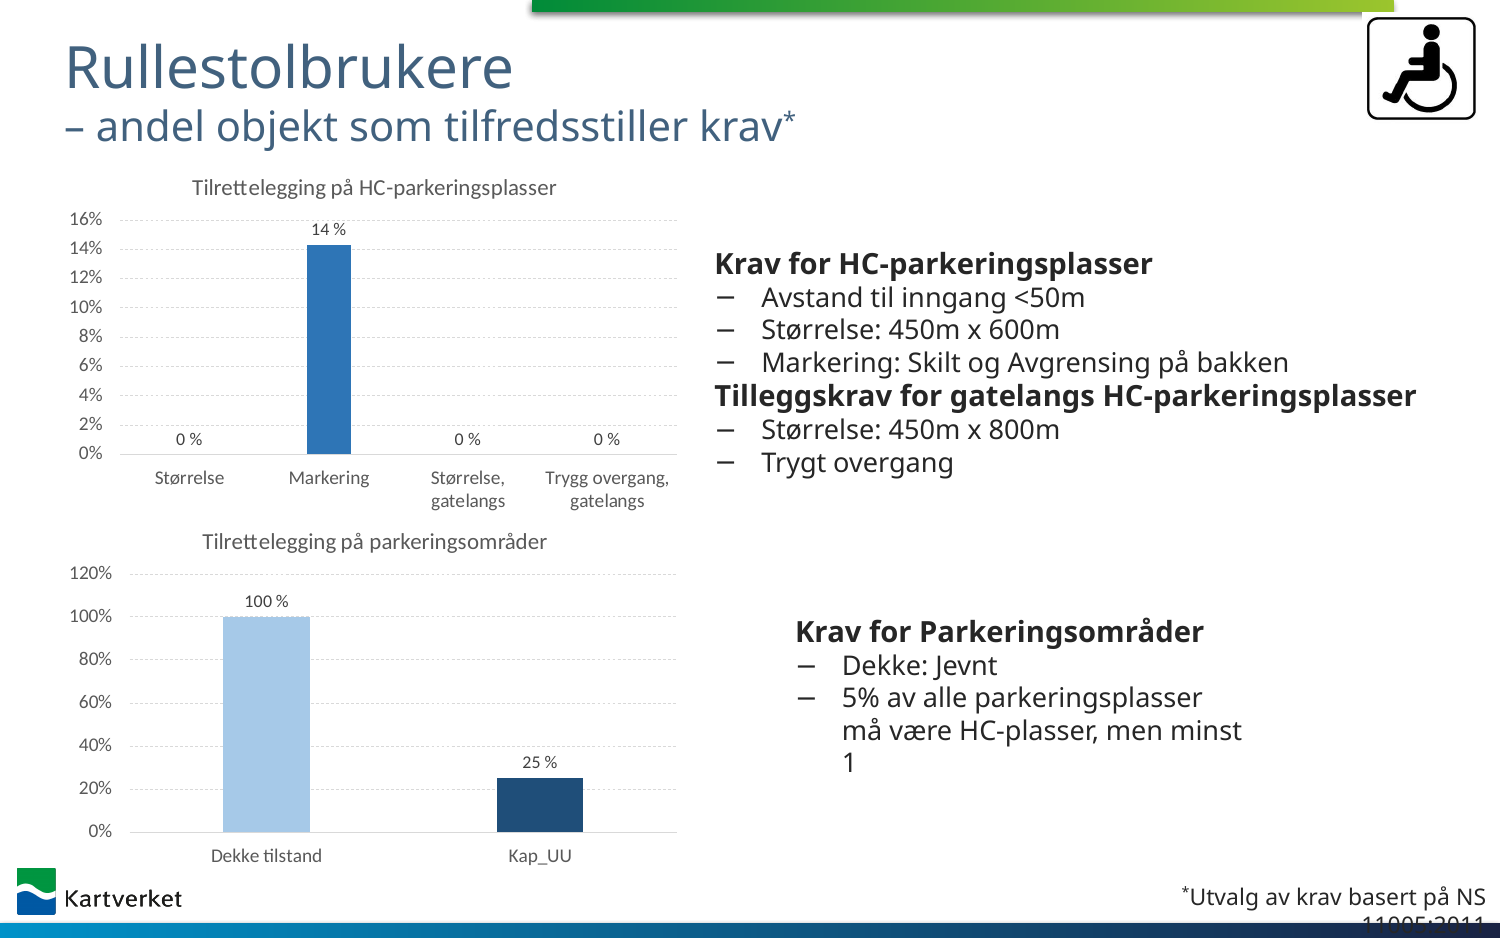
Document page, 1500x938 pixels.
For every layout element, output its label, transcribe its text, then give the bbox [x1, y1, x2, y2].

text_box *Utvalg av krav basert på NS 11005:2011 [1068, 873, 1500, 938]
picture [1362, 12, 1481, 126]
text_box Rullestolbrukere – andel objekt som tilfredsstiller krav* [49, 25, 1431, 158]
picture [62, 520, 688, 874]
text_box Krav for Parkeringsområder Dekke: Jevnt 5% av alle parkeringsplasser må være HC-plasser, men minst 1 [780, 605, 1261, 786]
picture [62, 166, 688, 519]
text_box Krav for HC-parkeringsplasser Avstand til inngang <50m Størrelse: 450m x 600m Markering: Skilt og Avgrensing på bakken Tilleggskrav for gatelangs HC-parkeringsplasser Størrelse: 450m x 800m Trygt overgang [699, 237, 1433, 485]
